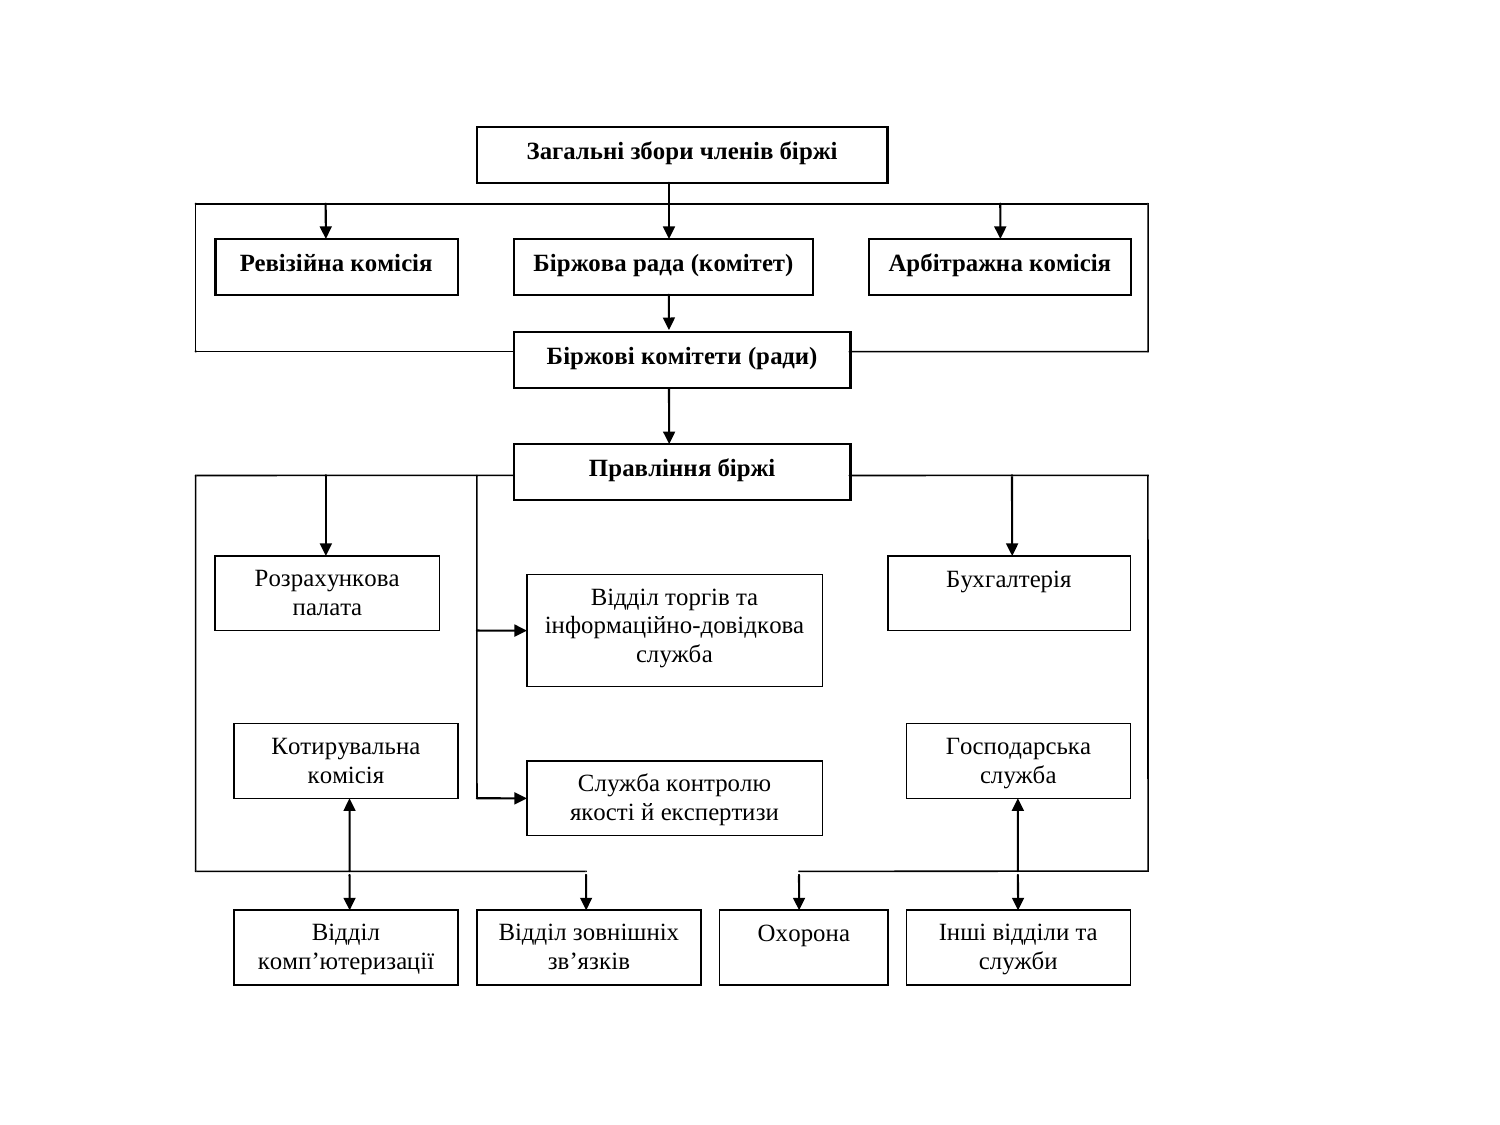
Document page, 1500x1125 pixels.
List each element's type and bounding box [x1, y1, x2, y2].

list [177, 125, 1169, 1006]
